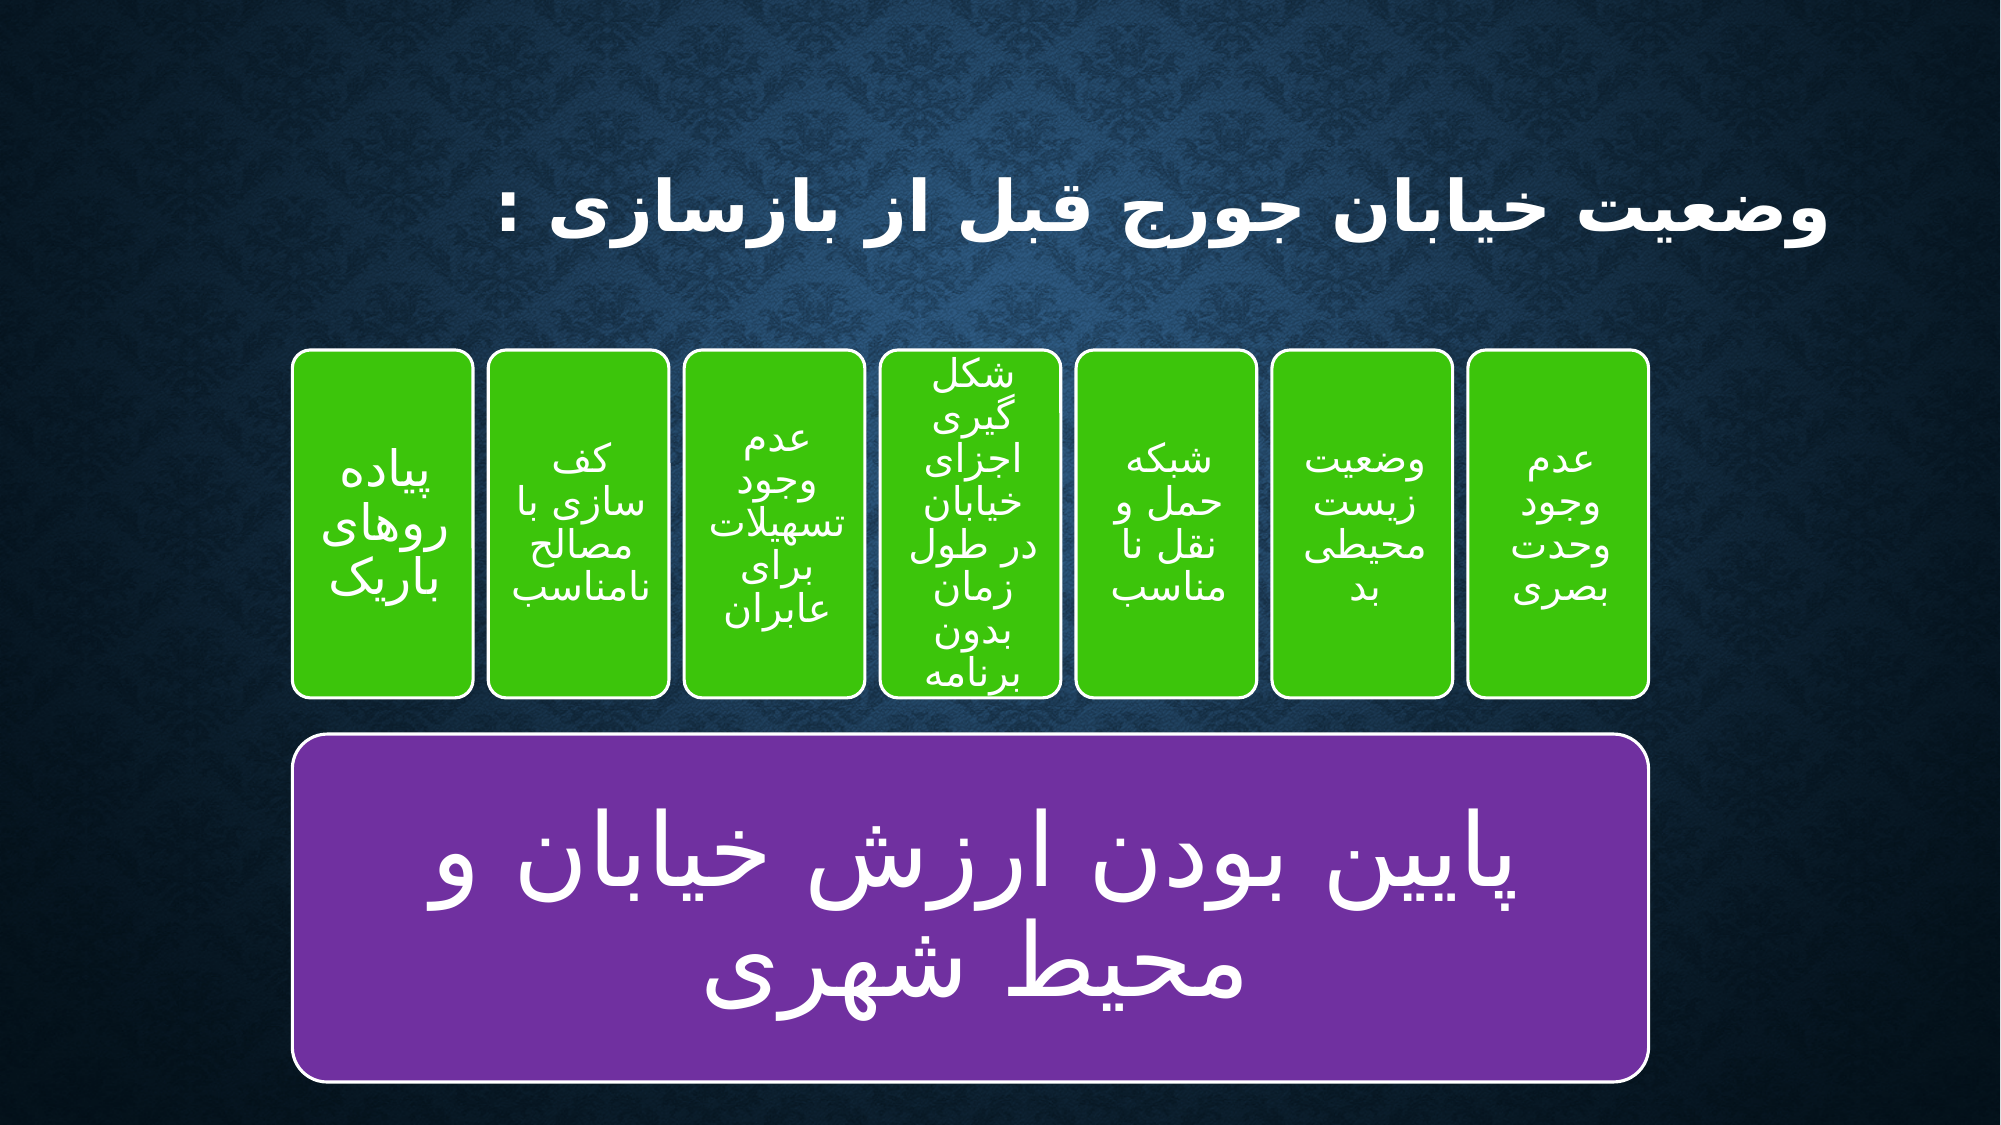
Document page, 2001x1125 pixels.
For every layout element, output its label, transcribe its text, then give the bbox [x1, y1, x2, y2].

title وضعیت خیابان جورج قبل از بازسازی : [149, 99, 1849, 318]
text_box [290, 349, 1651, 1083]
list [149, 343, 1849, 950]
